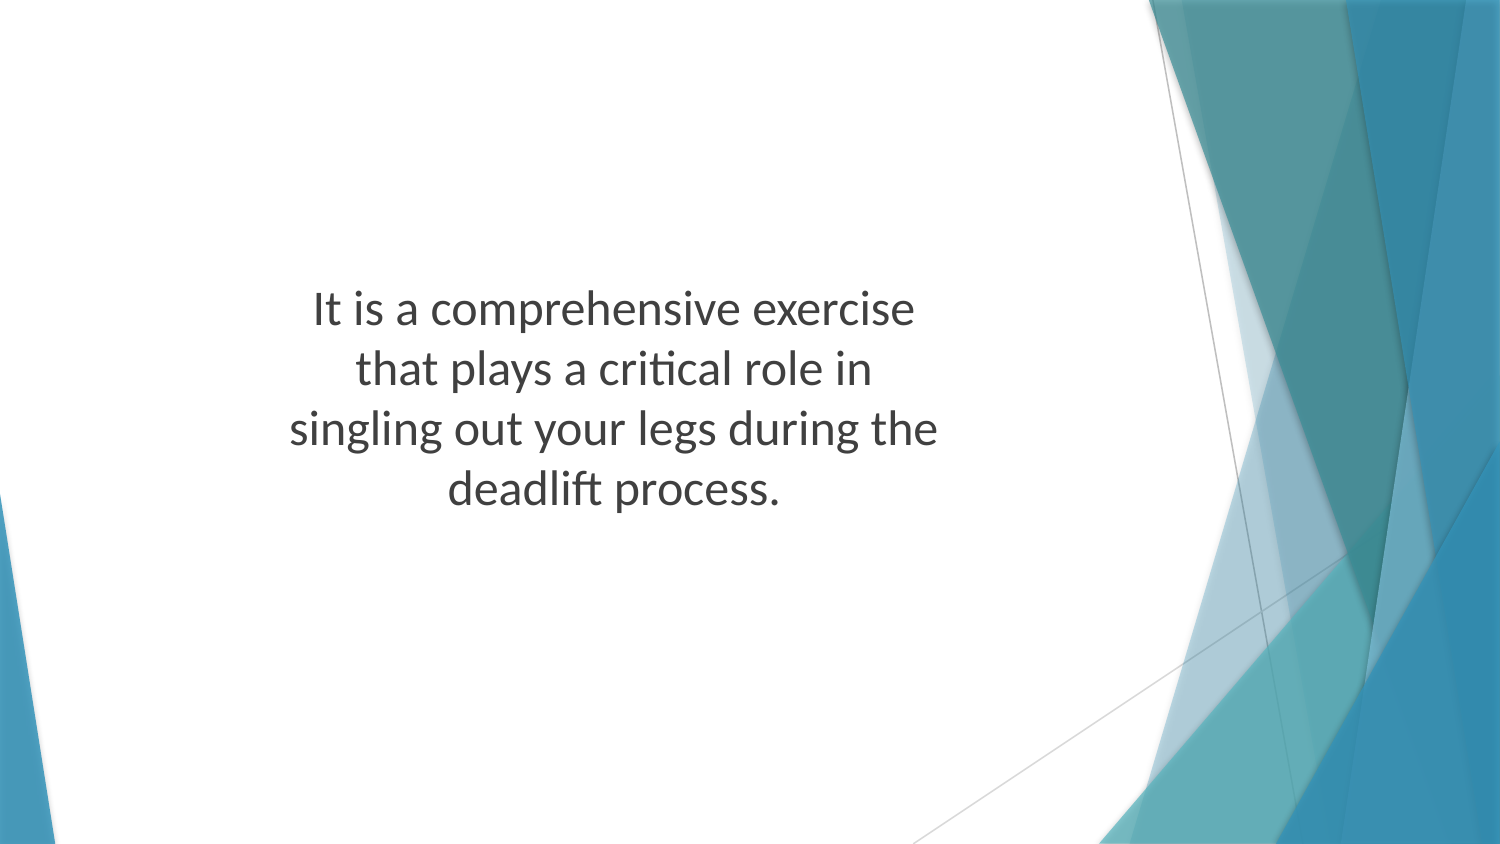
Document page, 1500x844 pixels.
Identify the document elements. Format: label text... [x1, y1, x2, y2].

list It is a comprehensive exercise that plays a critical role in singling out your legs during the deadlift process. [265, 268, 963, 623]
